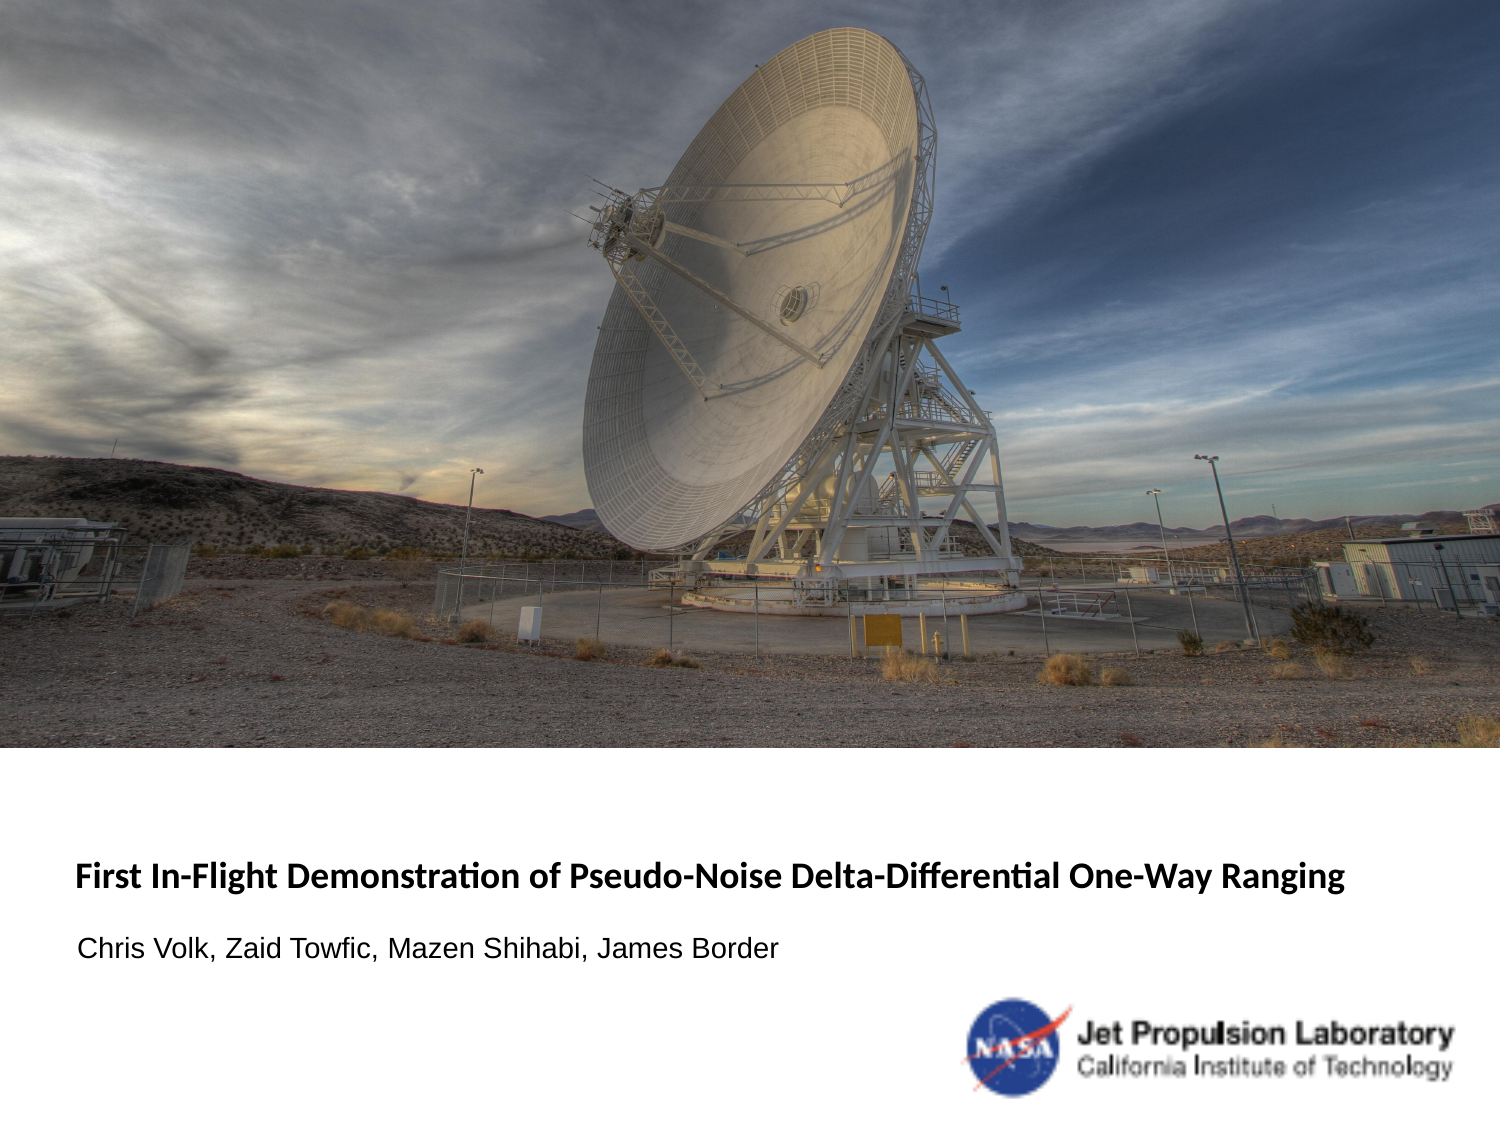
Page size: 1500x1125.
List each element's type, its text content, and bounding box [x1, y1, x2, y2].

list Chris Volk, Zaid Towfic, Mazen Shihabi, James Border [62, 921, 1293, 1054]
picture [0, 0, 1500, 749]
list First In-Flight Demonstration of Pseudo-Noise Delta-Differential One-Way Ranging [60, 843, 1440, 914]
